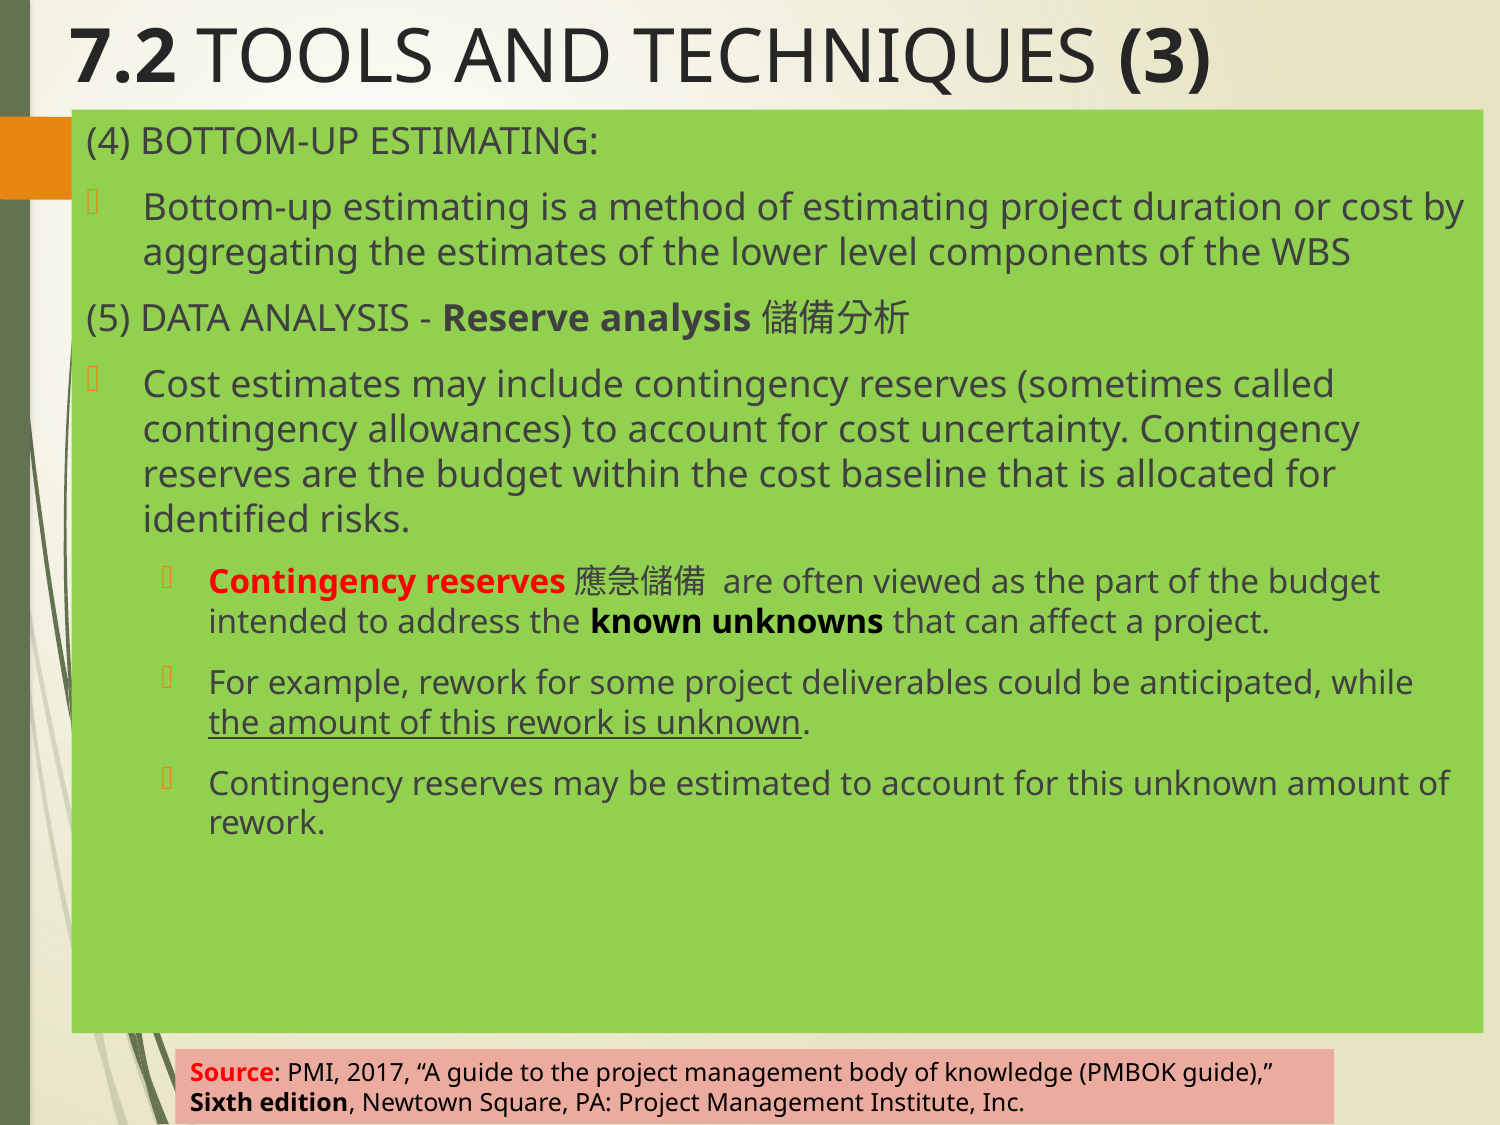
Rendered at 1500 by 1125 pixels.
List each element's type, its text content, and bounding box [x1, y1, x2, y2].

list (4) BOTTOM-UP ESTIMATING: Bottom-up estimating is a method of estimating project duration or cost by aggregating the estimates of the lower level components of the WBS (5) DATA ANALYSIS - Reserve analysis儲備分析 Cost estimates may include contingency reserves (sometimes called contingency allowances) to account for cost uncertainty. Contingency reserves are the budget within the cost baseline that is allocated for identified risks. Contingency reserves應急儲備 are often viewed as the part of the budget intended to address the known unknowns that can affect a project. For example, rework for some project deliverables could be anticipated, while the amount of this rework is unknown. Contingency reserves may be estimated to account for this unknown amount of rework. [71, 109, 1484, 1034]
text_box Source: PMI, 2017, “A guide to the project management body of knowledge (PMBOK guide),” Sixth edition, Newtown Square, PA: Project Management Institute, Inc. [175, 1049, 1335, 1124]
title 7.2 TOOLS AND TECHNIQUES (3) [54, 0, 1500, 110]
